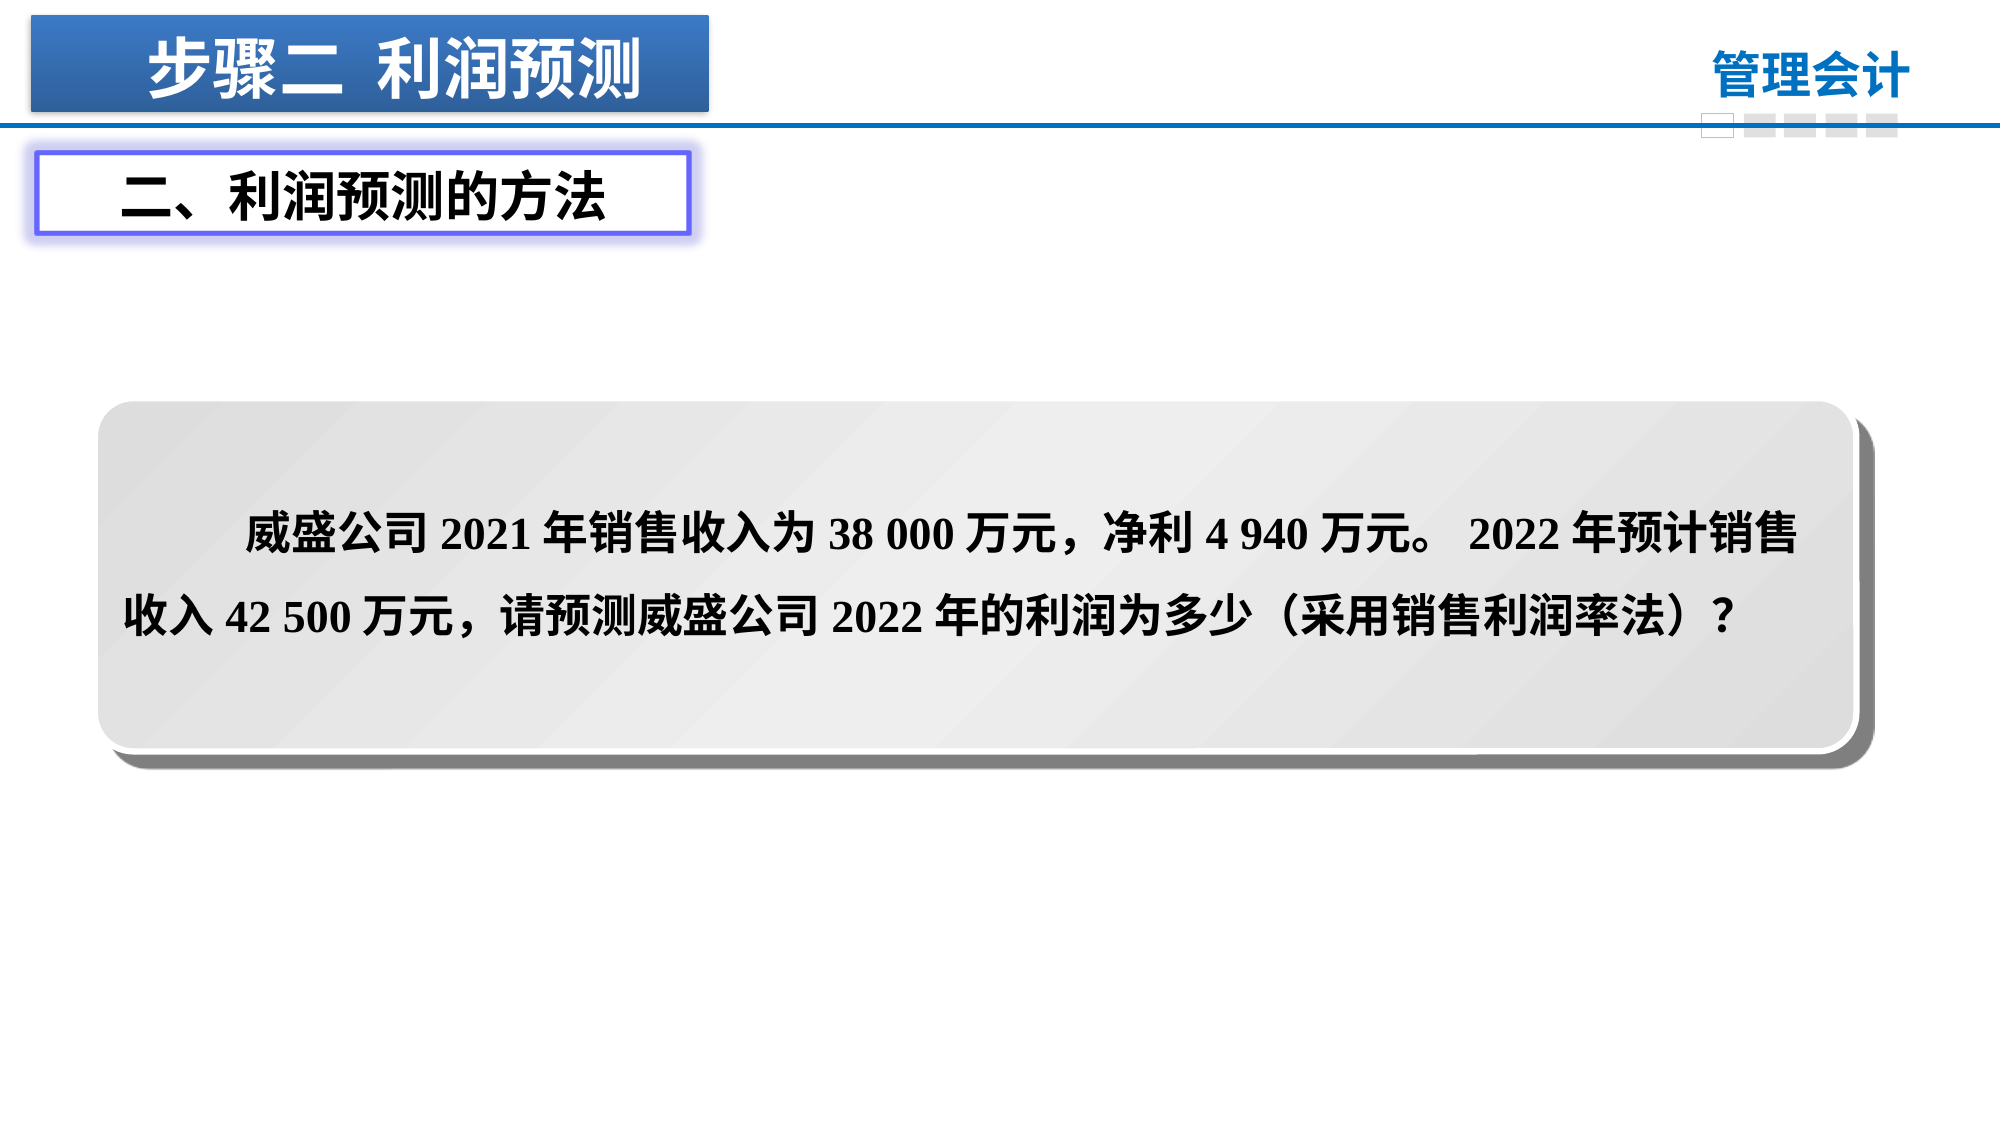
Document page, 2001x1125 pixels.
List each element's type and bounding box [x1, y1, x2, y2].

text_box [31, 14, 709, 117]
text_box [7, 125, 719, 261]
text_box [94, 397, 1857, 752]
